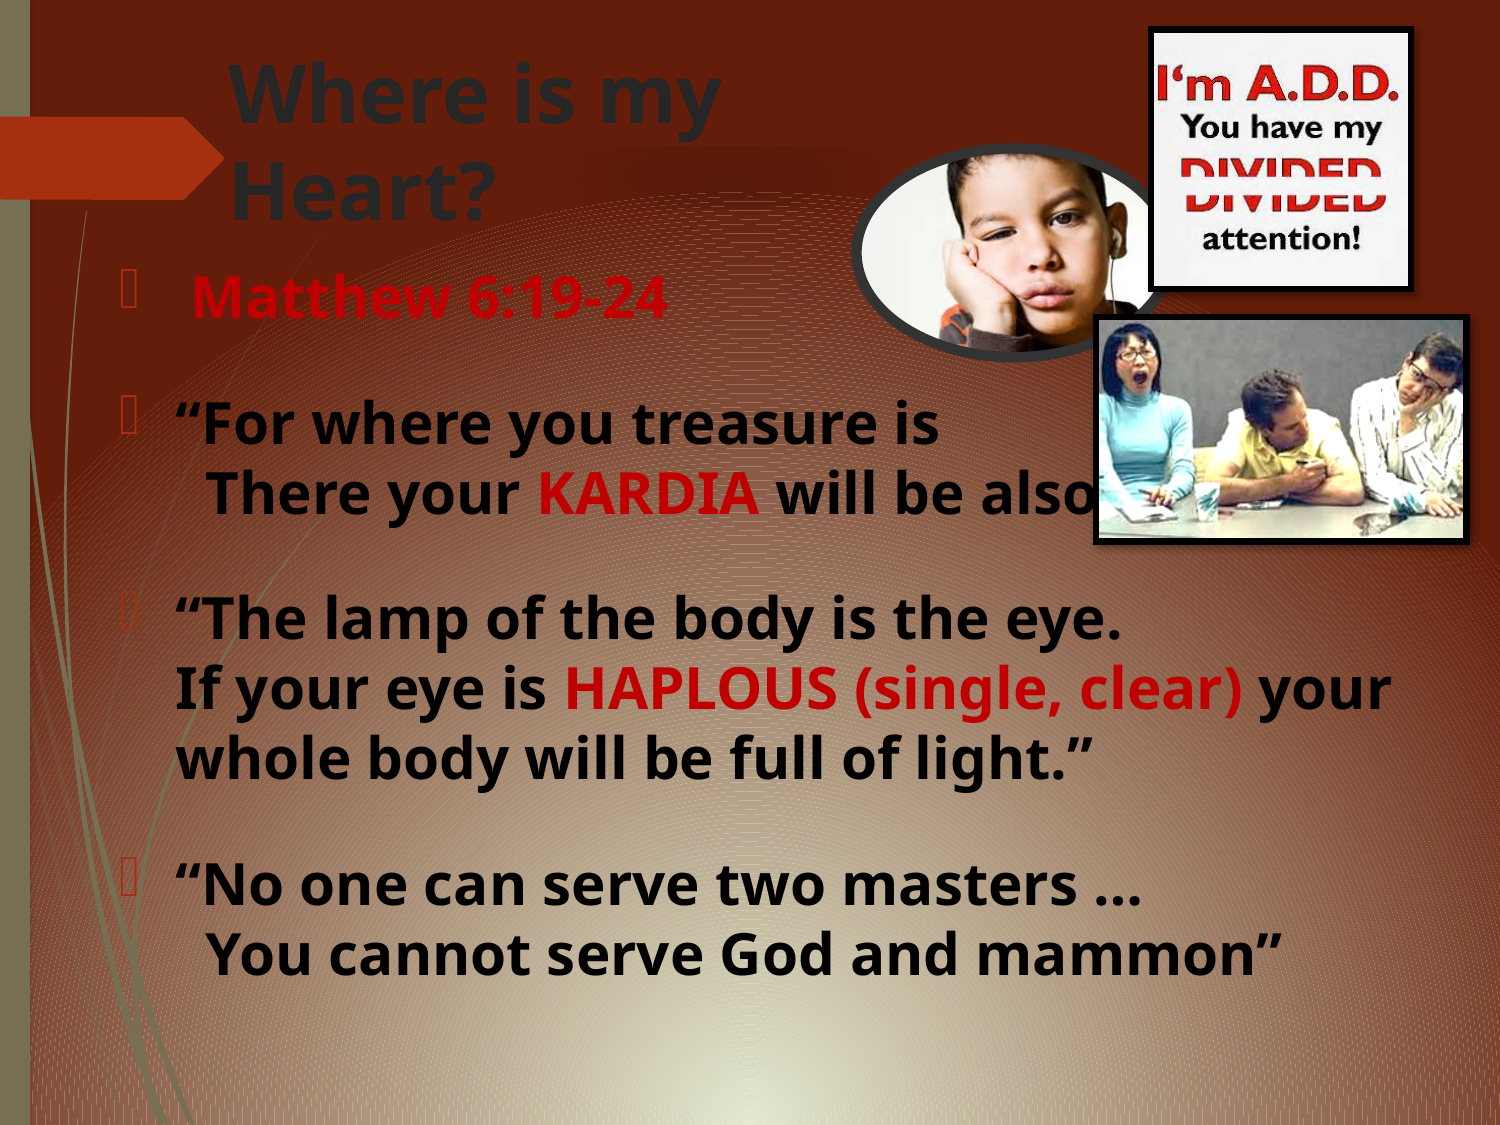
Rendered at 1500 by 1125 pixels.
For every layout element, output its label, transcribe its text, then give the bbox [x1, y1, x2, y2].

list Matthew 6:19-24 “For where you treasure is There your KARDIA will be also” “The lamp of the body is the eye. If your eye is HAPLOUS (single, clear) your whole body will be full of light.” “No one can serve two masters … You cannot serve God and mammon” [104, 252, 1500, 1071]
title Where is my Heart? [213, 35, 1147, 246]
picture [856, 32, 1464, 539]
